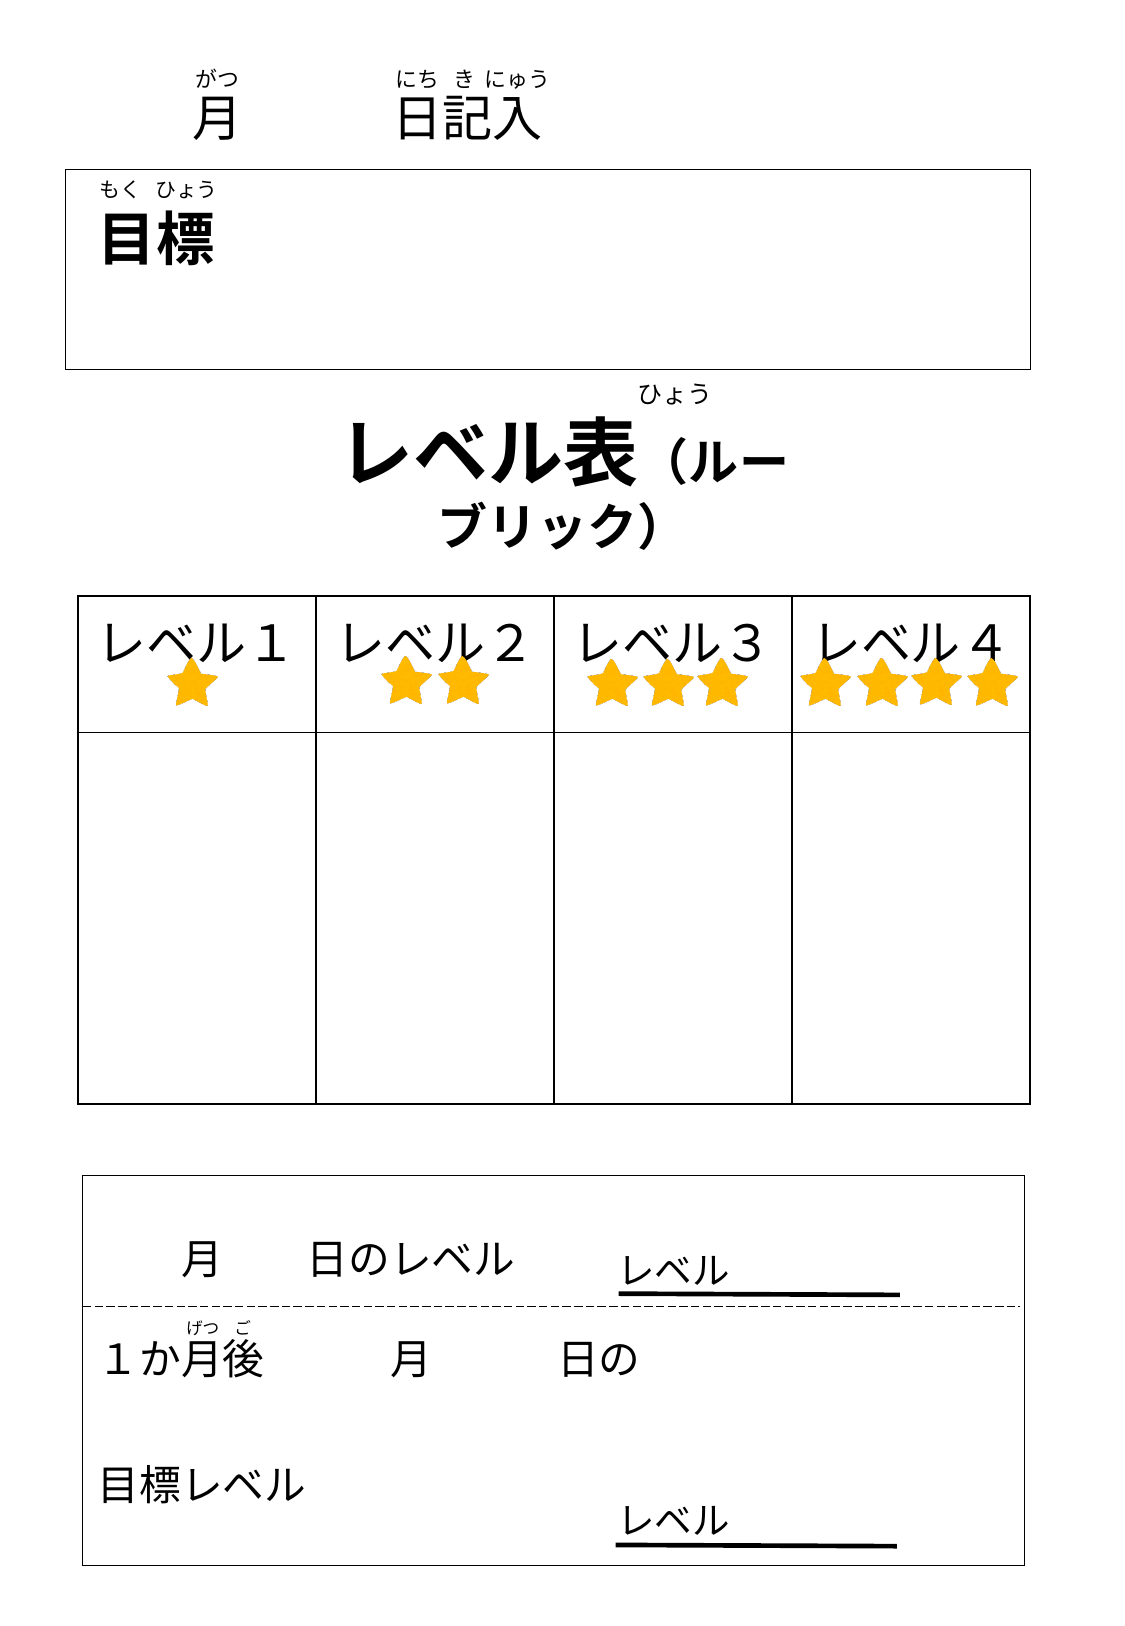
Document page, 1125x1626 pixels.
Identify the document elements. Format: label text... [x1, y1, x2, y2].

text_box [585, 655, 750, 708]
table_header レベル２ [317, 597, 553, 732]
text_box 月 日記入 [77, 79, 940, 154]
table_header レベル１ [79, 597, 315, 732]
table_cell [793, 733, 1029, 1103]
table_header レベル４ [793, 597, 1029, 732]
text_box 月 日のレベル １か月後 月 日の 目標レベル [82, 1175, 1025, 1566]
table_cell [79, 733, 315, 1103]
picture [164, 655, 220, 708]
table_cell [317, 733, 553, 1103]
table_header レベル３ [555, 597, 791, 732]
table_cell [555, 733, 791, 1103]
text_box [798, 655, 1020, 708]
text_box もく ひょう 目標 [65, 169, 1031, 370]
text_box レベル [602, 1489, 843, 1550]
text_box レベル [602, 1239, 843, 1299]
text_box がつ にち き にゅう [181, 58, 882, 100]
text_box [322, 370, 805, 565]
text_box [379, 653, 491, 706]
text_box げつ ご [171, 1310, 276, 1345]
